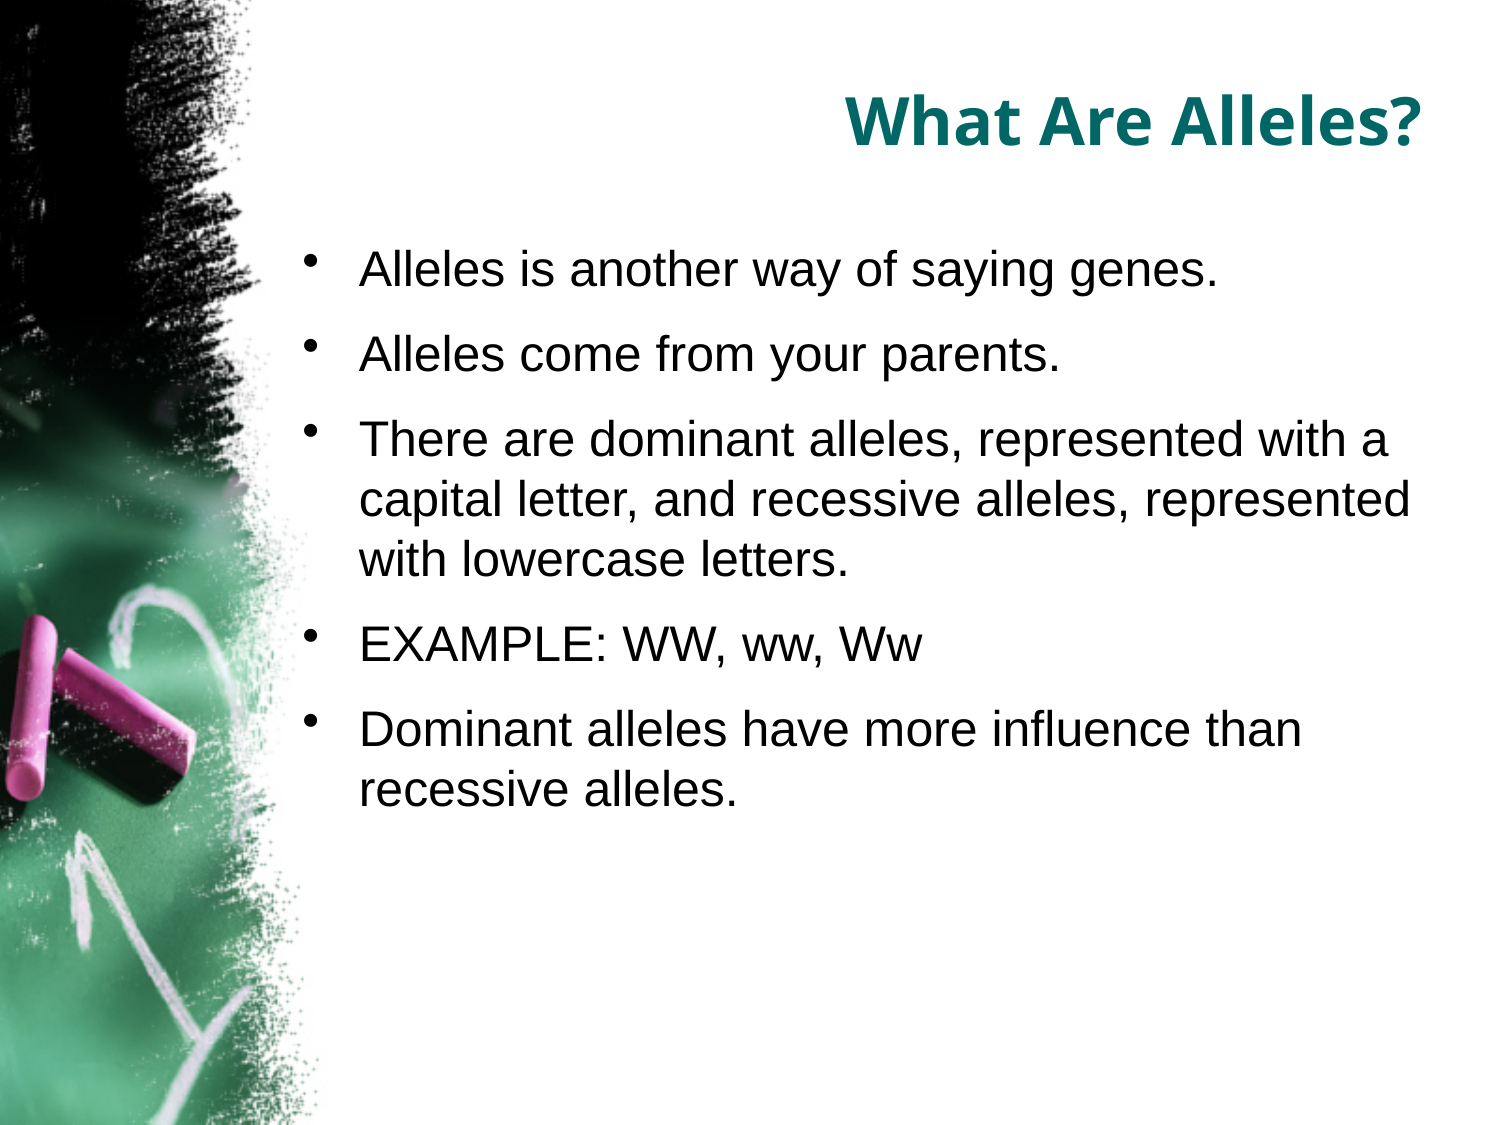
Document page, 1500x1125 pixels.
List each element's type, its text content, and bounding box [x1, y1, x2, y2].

title What Are Alleles? [287, 49, 1438, 188]
picture [0, 0, 1500, 1125]
list Alleles is another way of saying genes. Alleles come from your parents. There are dominant alleles, represented with a capital letter, and recessive alleles, represented with lowercase letters. EXAMPLE: WW, ww, Ww Dominant alleles have more influence than recessive alleles. [287, 228, 1438, 980]
